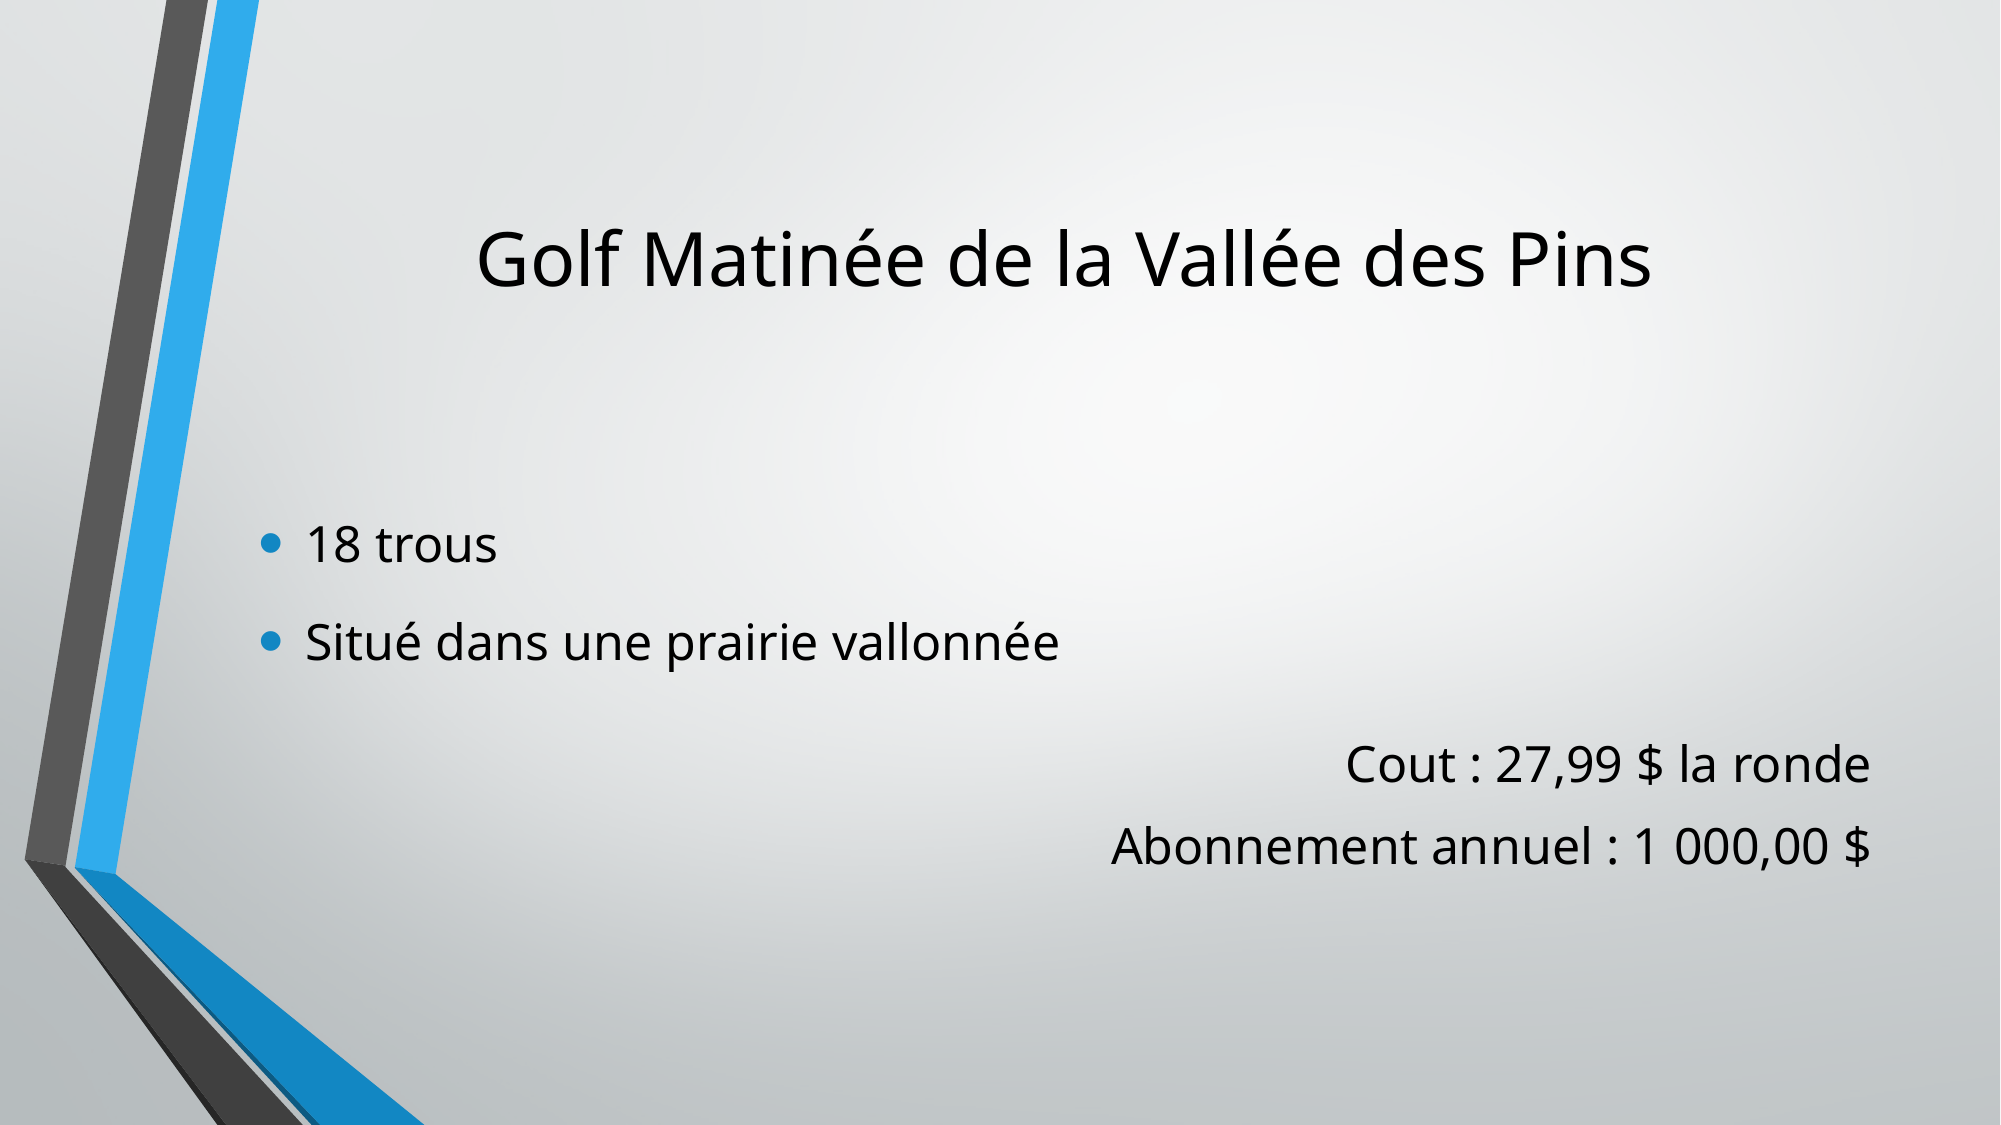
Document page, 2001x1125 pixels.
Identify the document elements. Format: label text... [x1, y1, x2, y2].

list 18 trous Situé dans une prairie vallonnée Cout : 27,99 $ la ronde Abonnement annuel : 1 000,00 $ [243, 437, 1887, 950]
title Golf Matinée de la Vallée des Pins [243, 112, 1887, 400]
